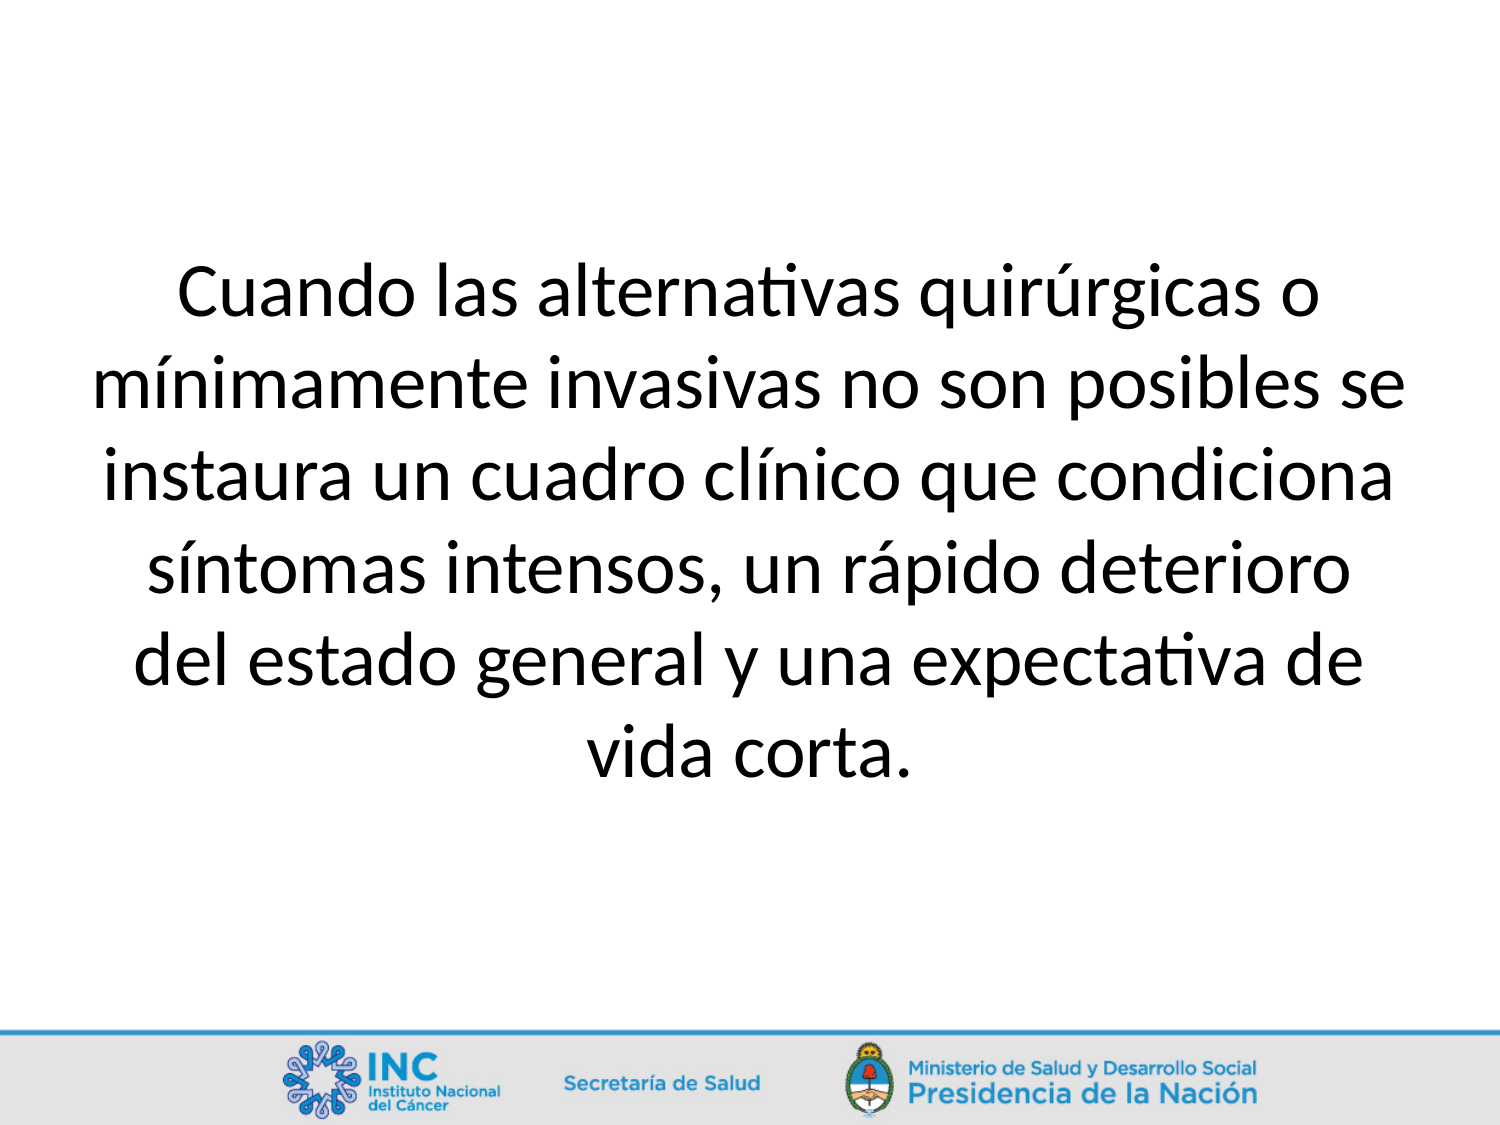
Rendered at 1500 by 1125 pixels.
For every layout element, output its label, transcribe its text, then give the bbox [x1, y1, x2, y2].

text_box Cuando las alternativas quirúrgicas o mínimamente invasivas no son posibles se instaura un cuadro clínico que condiciona síntomas intensos, un rápido deterioro del estado general y una expectativa de vida corta. [74, 231, 1425, 882]
picture [0, 1027, 1500, 1125]
